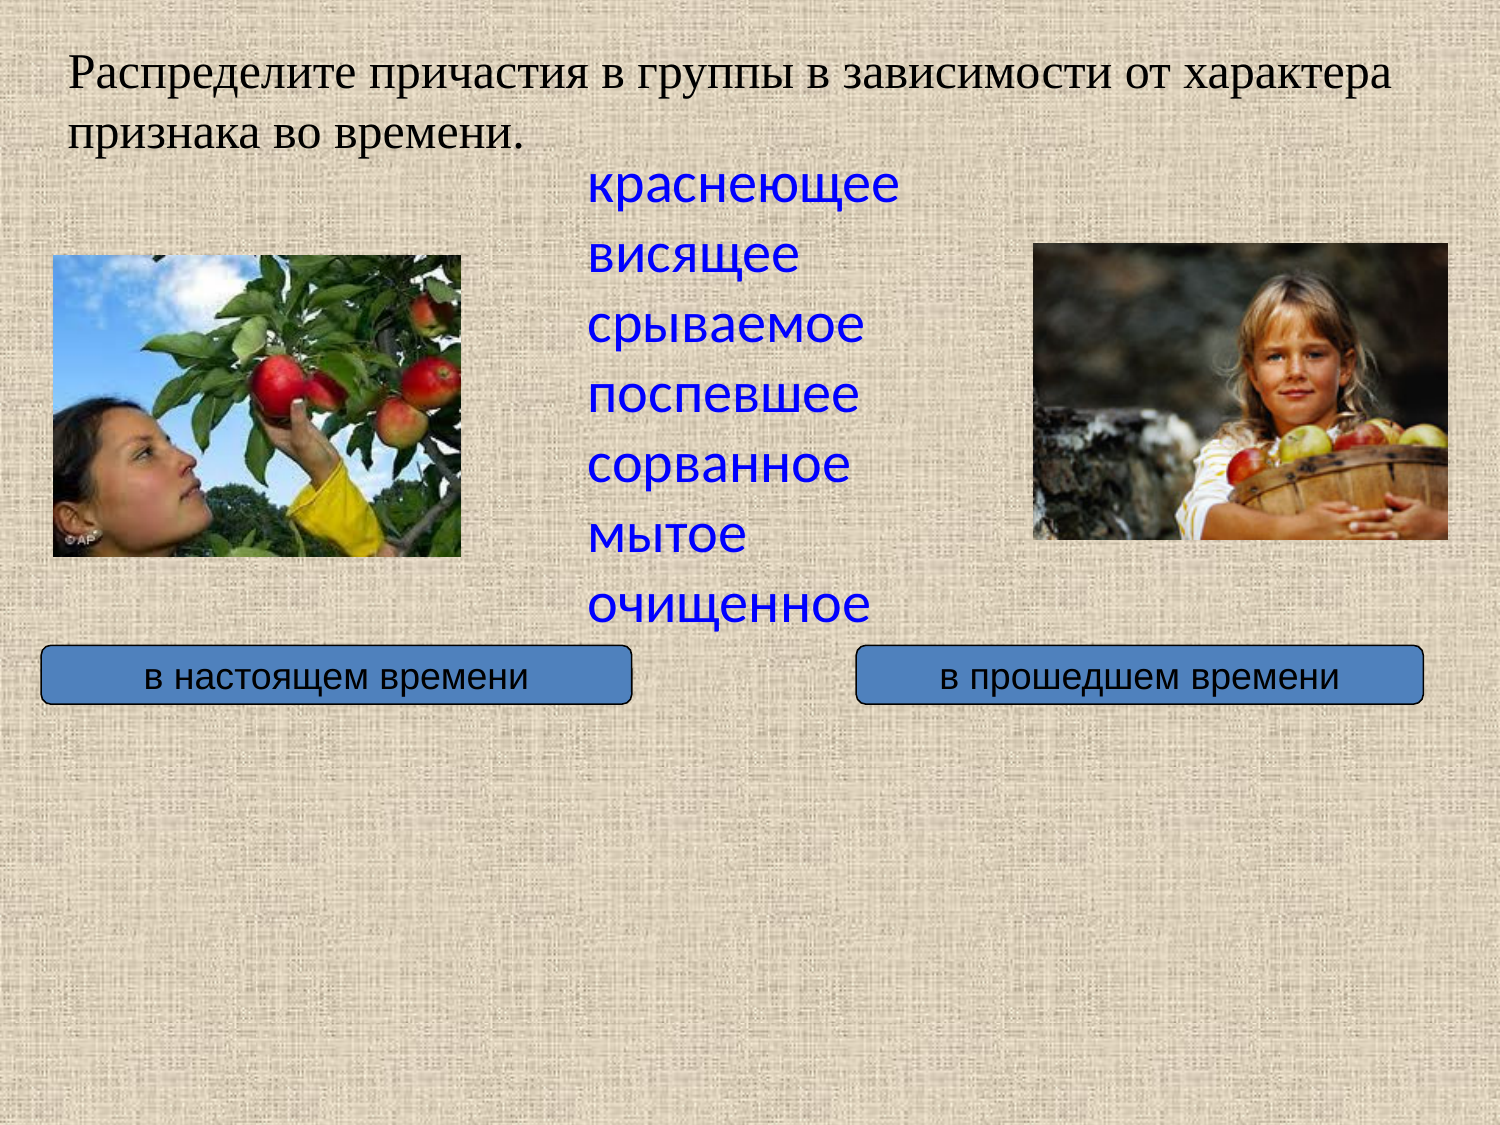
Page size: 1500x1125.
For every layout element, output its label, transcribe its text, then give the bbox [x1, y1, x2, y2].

picture [0, 0, 1500, 1125]
text_box в настоящем времени [41, 645, 632, 705]
text_box [750, 586, 800, 637]
text_box в прошедшем времени [856, 645, 1424, 705]
text_box краснеющее висящее срываемое поспевшее сорванное мытое очищенное [572, 137, 1082, 642]
text_box Распределите причастия в группы в зависимости от характера признака во времени. [53, 30, 1500, 166]
